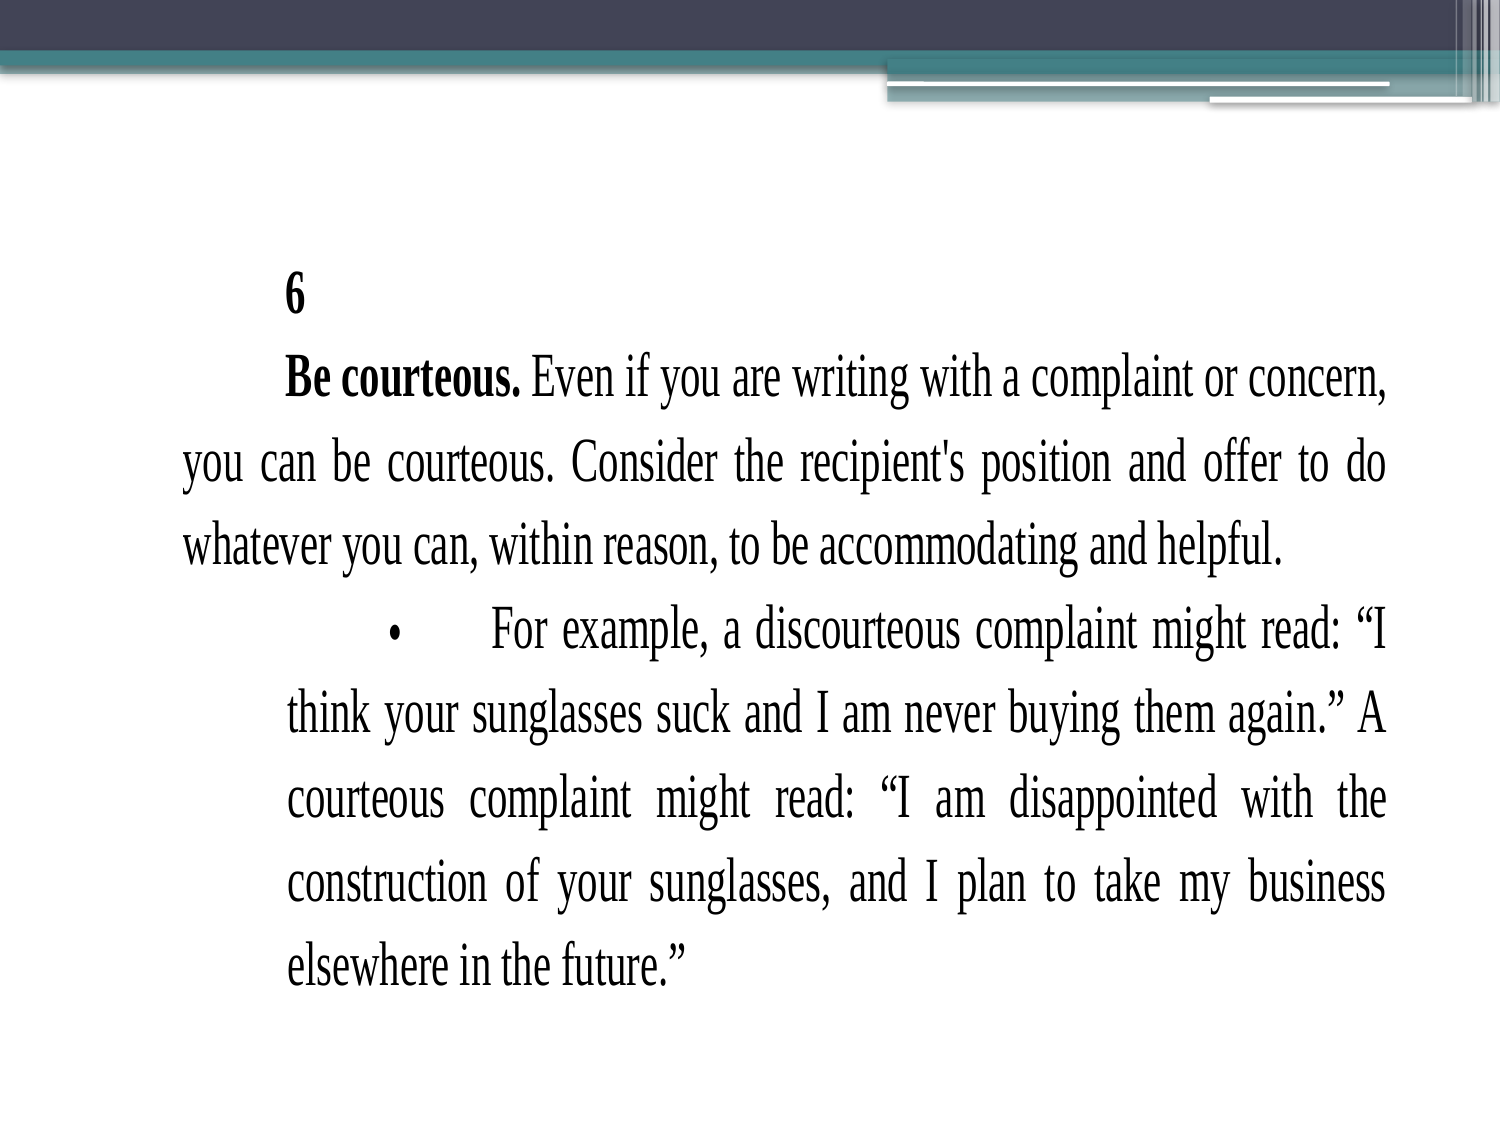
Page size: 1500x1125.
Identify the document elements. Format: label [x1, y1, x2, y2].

list [182, 243, 1389, 1000]
